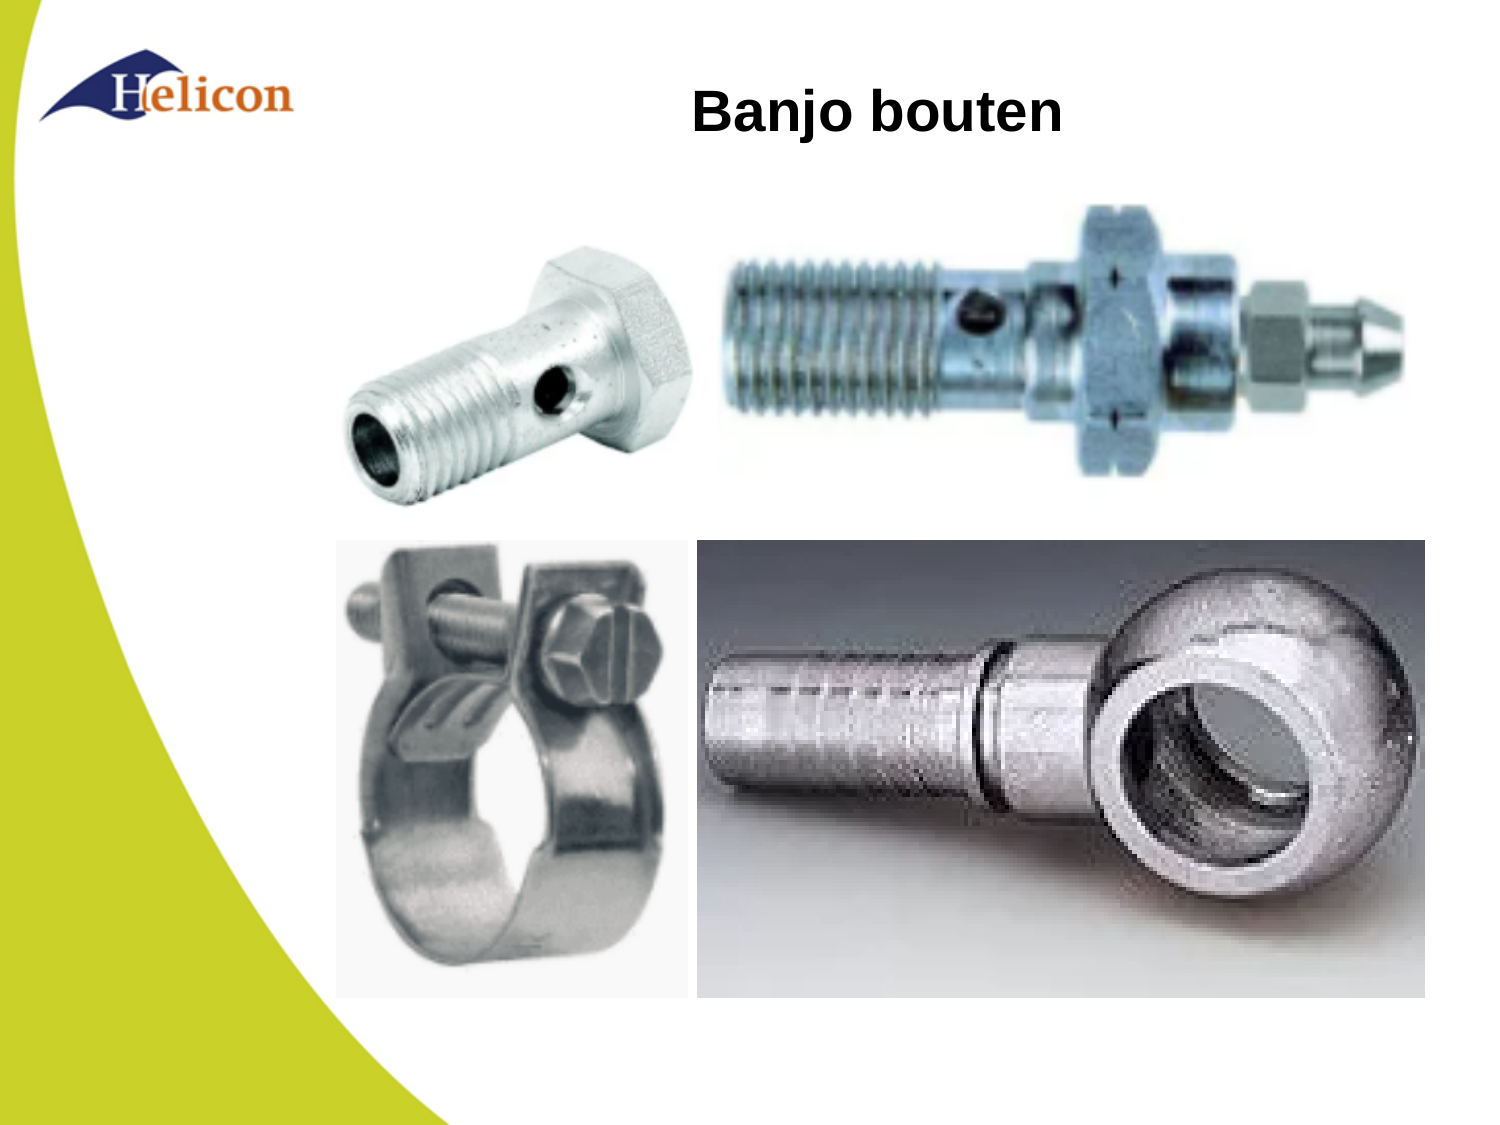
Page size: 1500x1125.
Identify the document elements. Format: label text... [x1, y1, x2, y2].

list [336, 202, 707, 532]
title Banjo bouten [324, 54, 1415, 161]
picture [0, 0, 1500, 1125]
